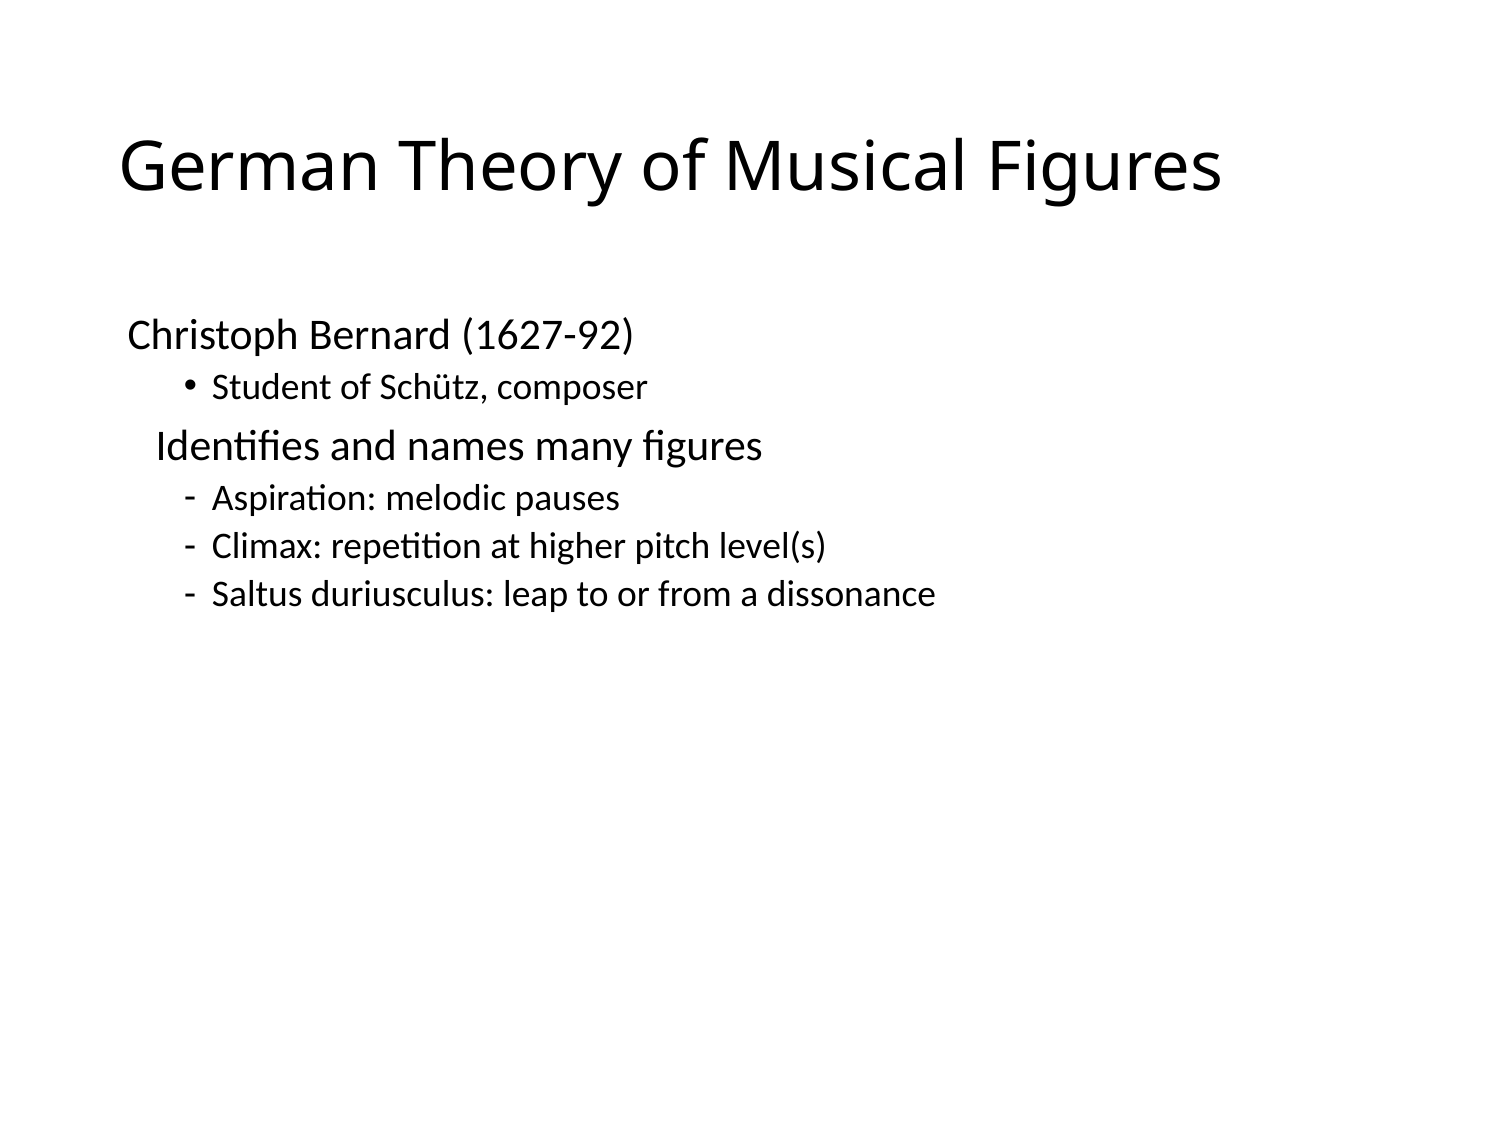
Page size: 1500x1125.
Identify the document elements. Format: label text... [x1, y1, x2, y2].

list Christoph Bernard (1627-92) Student of Schütz, composer Identifies and names many figures Aspiration: melodic pauses Climax: repetition at higher pitch level(s) Saltus duriusculus: leap to or from a dissonance [112, 304, 1388, 980]
title German Theory of Musical Figures [103, 59, 1397, 278]
